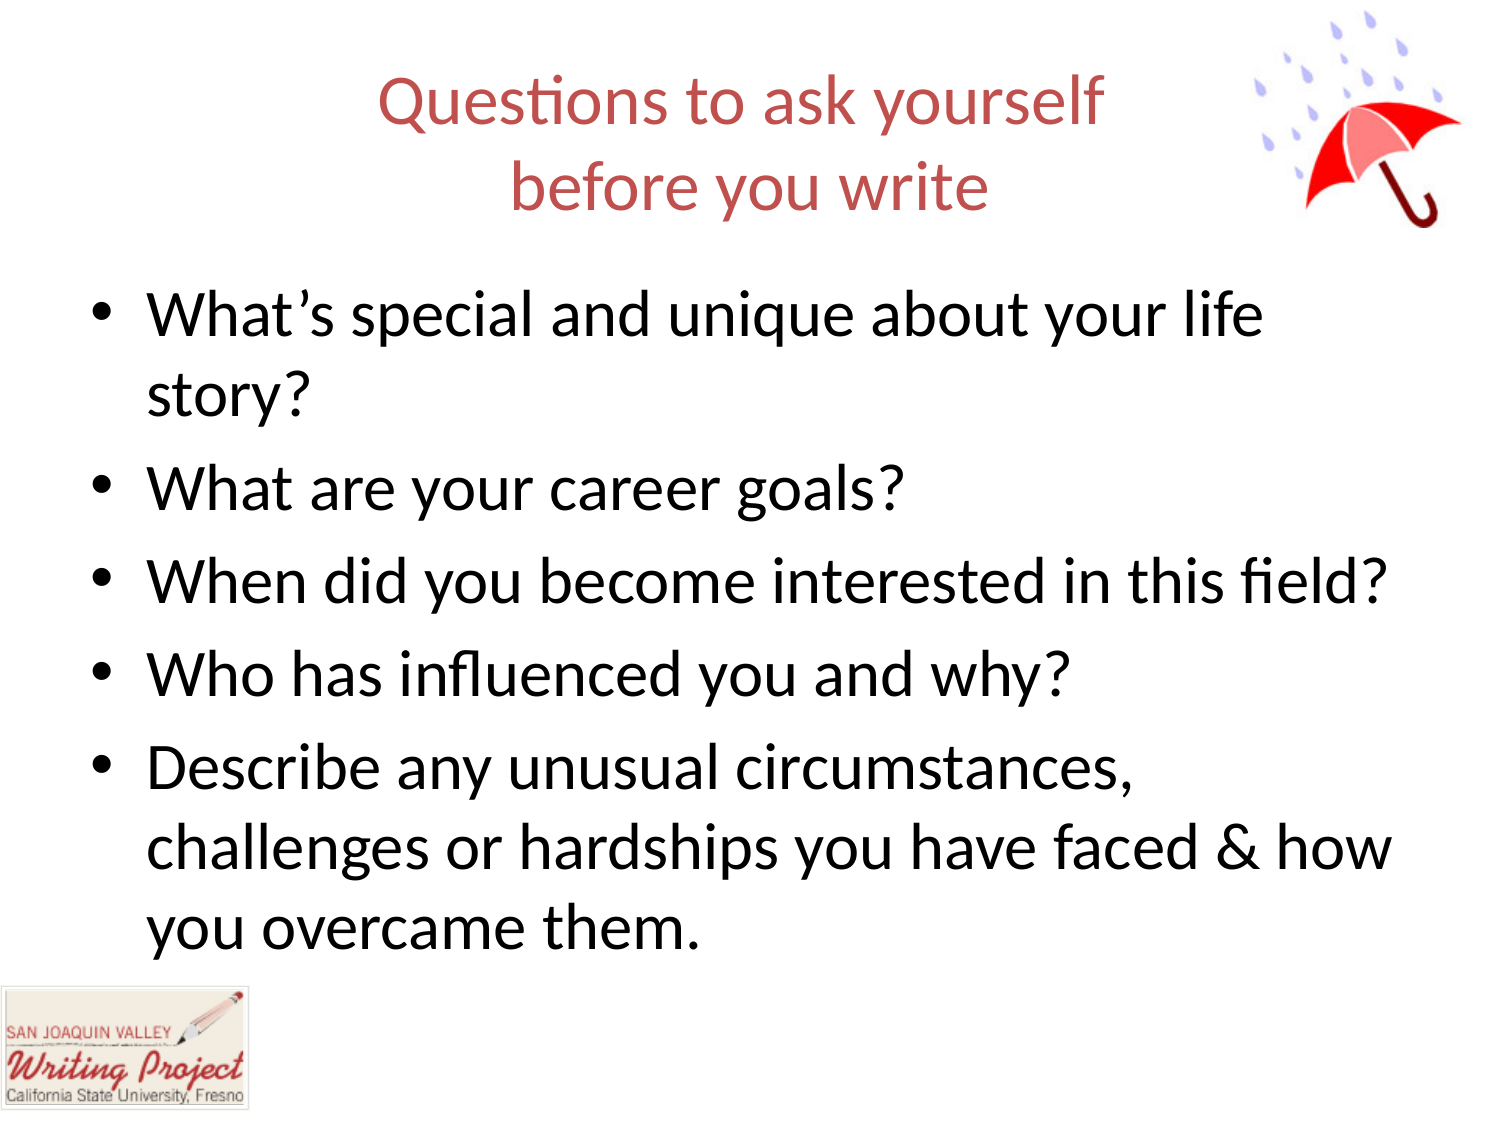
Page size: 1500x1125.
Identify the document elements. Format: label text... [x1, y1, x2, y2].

list What’s special and unique about your life story? What are your career goals? When did you become interested in this field? Who has influenced you and why? Describe any unusual circumstances, challenges or hardships you have faced & how you overcame them. [75, 262, 1425, 1075]
title Questions to ask yourself before you write [75, 45, 1246, 233]
picture [1249, 10, 1468, 228]
picture [0, 985, 251, 1111]
